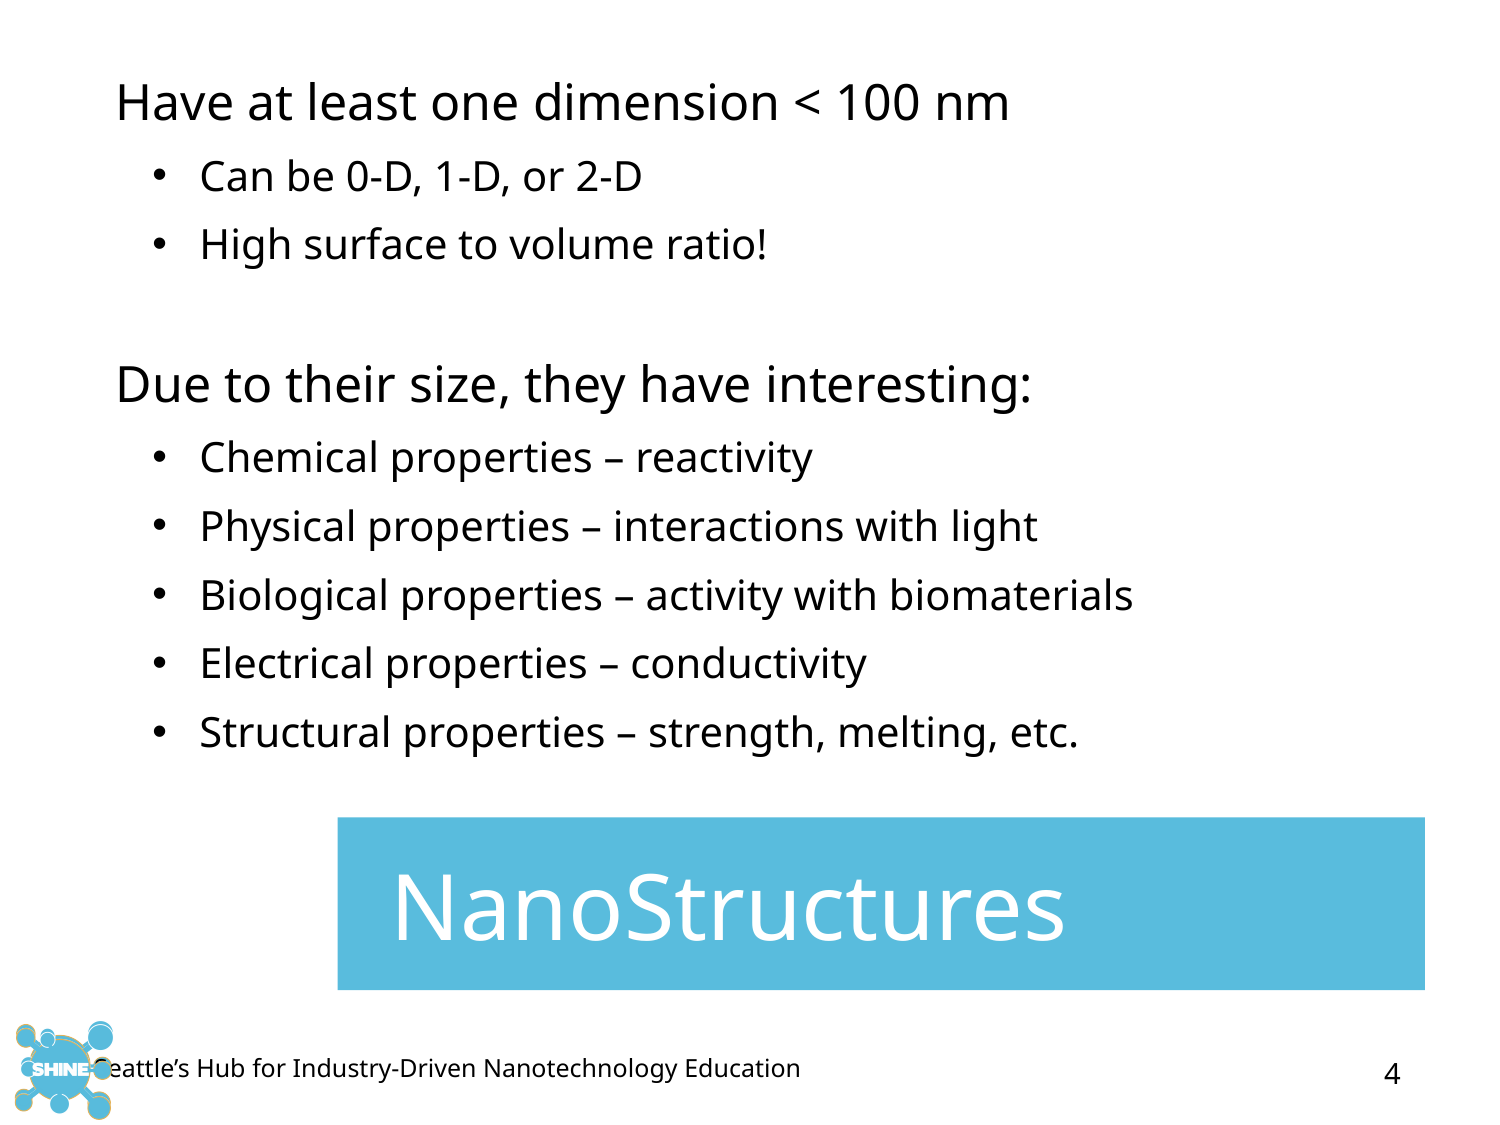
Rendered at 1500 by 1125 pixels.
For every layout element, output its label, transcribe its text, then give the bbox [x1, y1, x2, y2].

text_box NanoStructures [337, 817, 1425, 991]
list Have at least one dimension < 100 nm Can be 0-D, 1-D, or 2-D High surface to volume ratio! Due to their size, they have interesting: Chemical properties – reactivity Physical properties – interactions with light Biological properties – activity with biomaterials Electrical properties – conductivity Structural properties – strength, melting, etc. [62, 63, 1425, 750]
text_box 4 [1369, 1040, 1445, 1100]
picture [12, 1020, 116, 1120]
